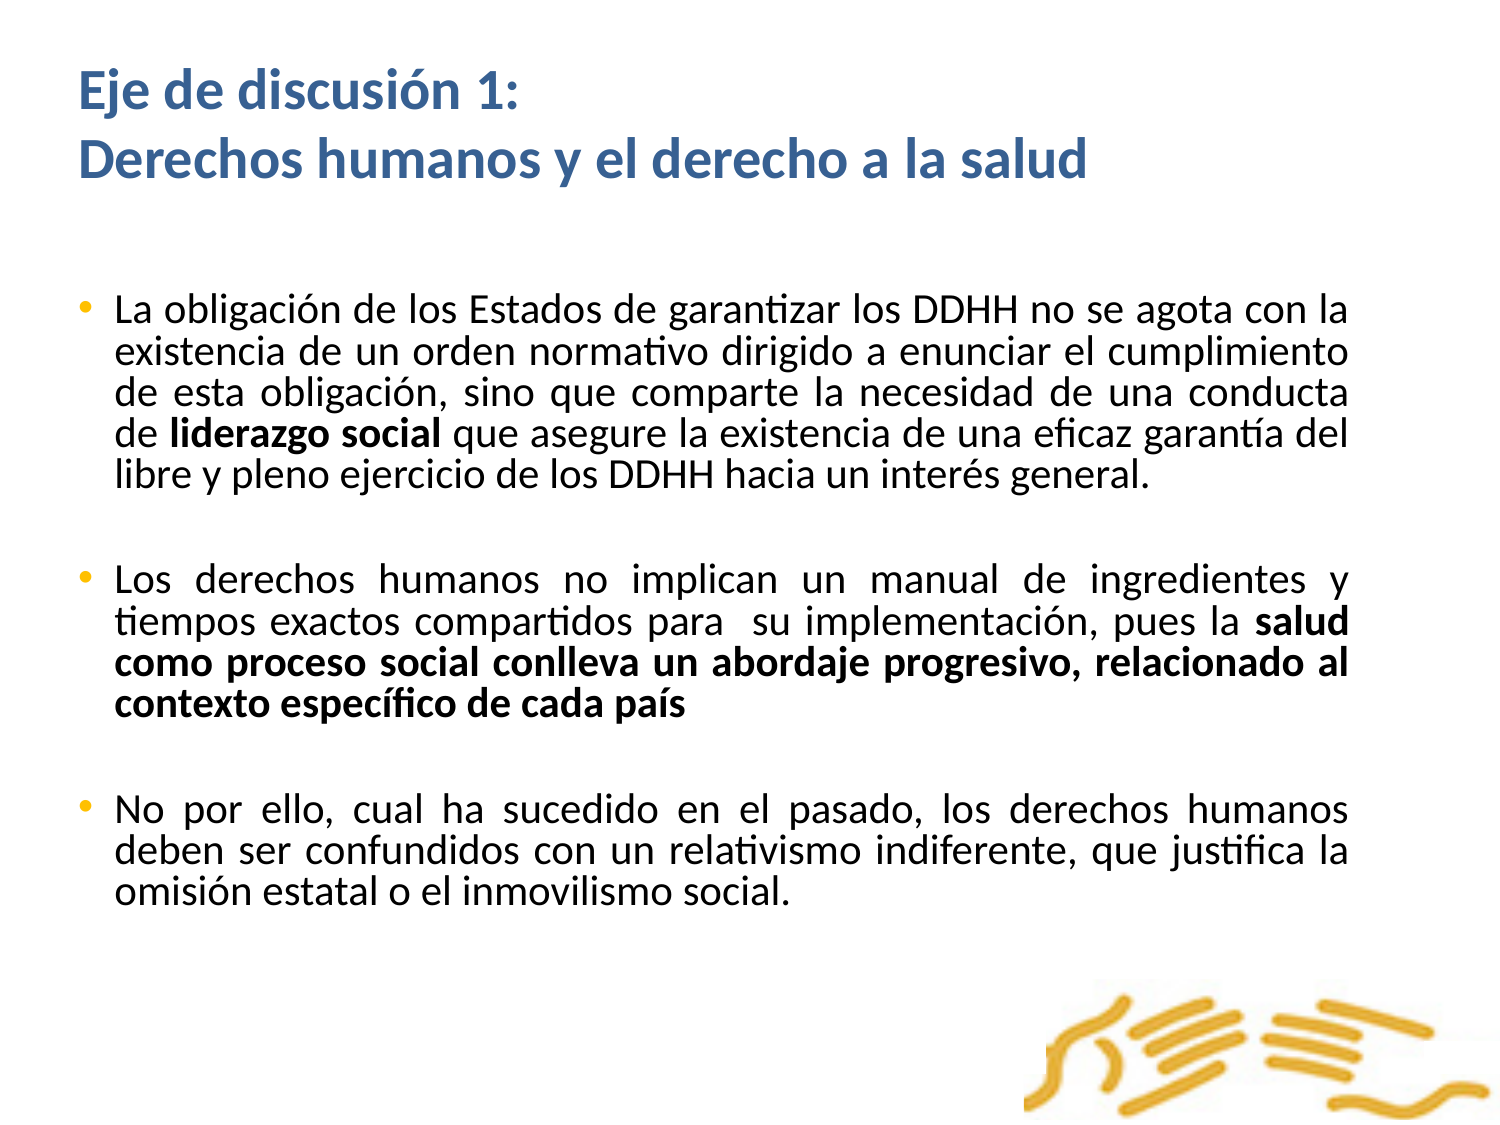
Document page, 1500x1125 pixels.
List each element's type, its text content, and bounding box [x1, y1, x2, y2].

title Eje de discusión 1: Derechos humanos y el derecho a la salud [78, 45, 1316, 196]
picture [1023, 979, 1500, 1120]
list La obligación de los Estados de garantizar los DDHH no se agota con la existencia de un orden normativo dirigido a enunciar el cumplimiento de esta obligación, sino que comparte la necesidad de una conducta de liderazgo social que asegure la existencia de una eficaz garantía del libre y pleno ejercicio de los DDHH hacia un interés general. Los derechos humanos no implican un manual de ingredientes y tiempos exactos compartidos para su implementación, pues la salud como proceso social conlleva un abordaje progresivo, relacionado al contexto específico de cada país No por ello, cual ha sucedido en el pasado, los derechos humanos deben ser confundidos con un relativismo indiferente, que justifica la omisión estatal o el inmovilismo social. [78, 230, 1350, 1023]
